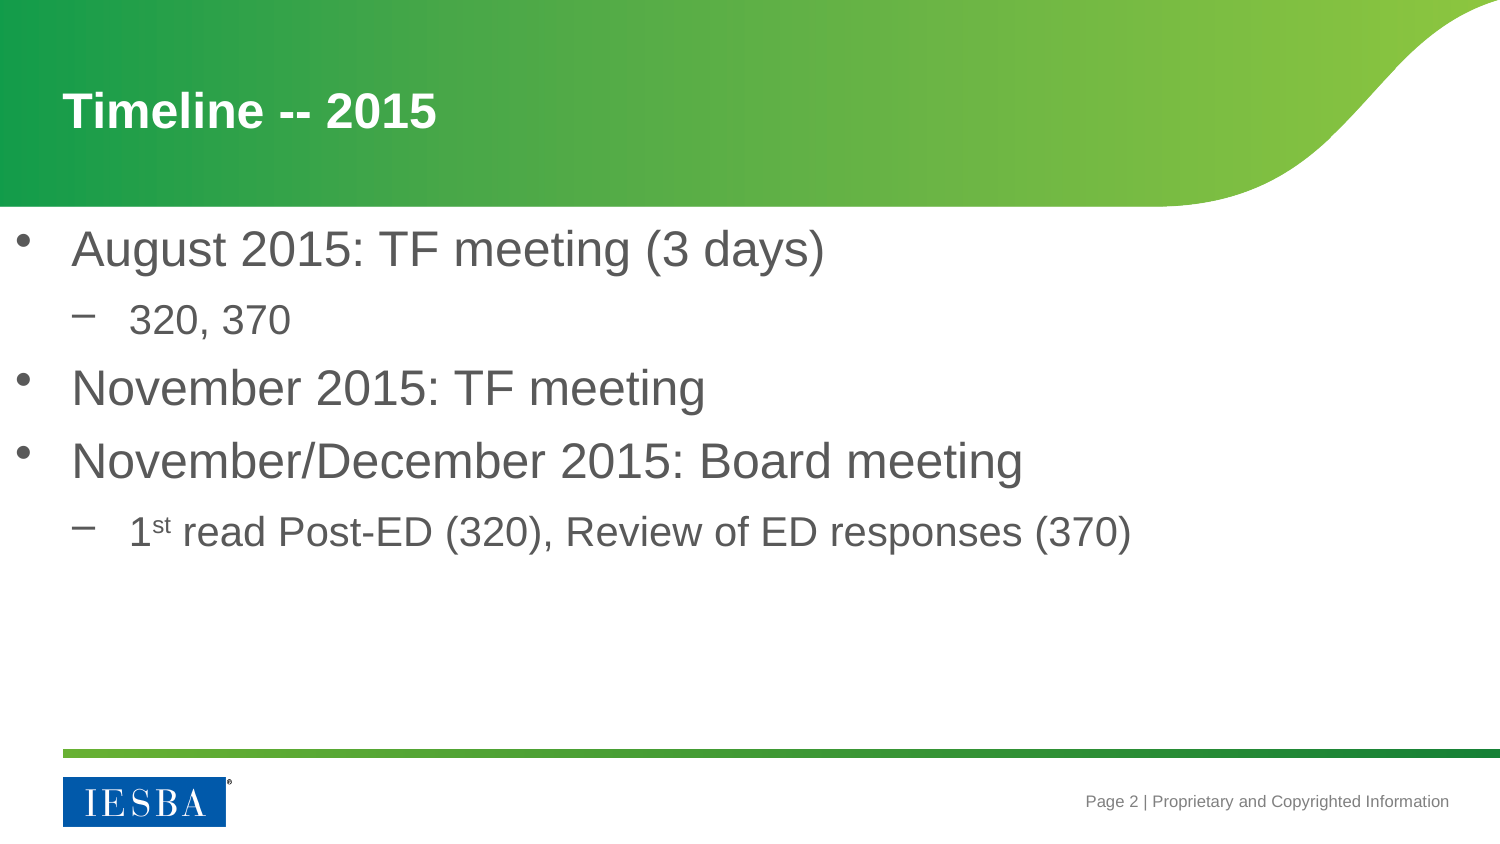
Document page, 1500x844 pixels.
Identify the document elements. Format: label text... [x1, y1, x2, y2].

list August 2015: TF meeting (3 days) 320, 370 November 2015: TF meeting November/December 2015: Board meeting 1st read Post-ED (320), Review of ED responses (370) [0, 209, 1500, 747]
picture [0, 0, 1500, 207]
title Timeline -- 2015 [62, 75, 1300, 142]
picture [63, 777, 232, 827]
